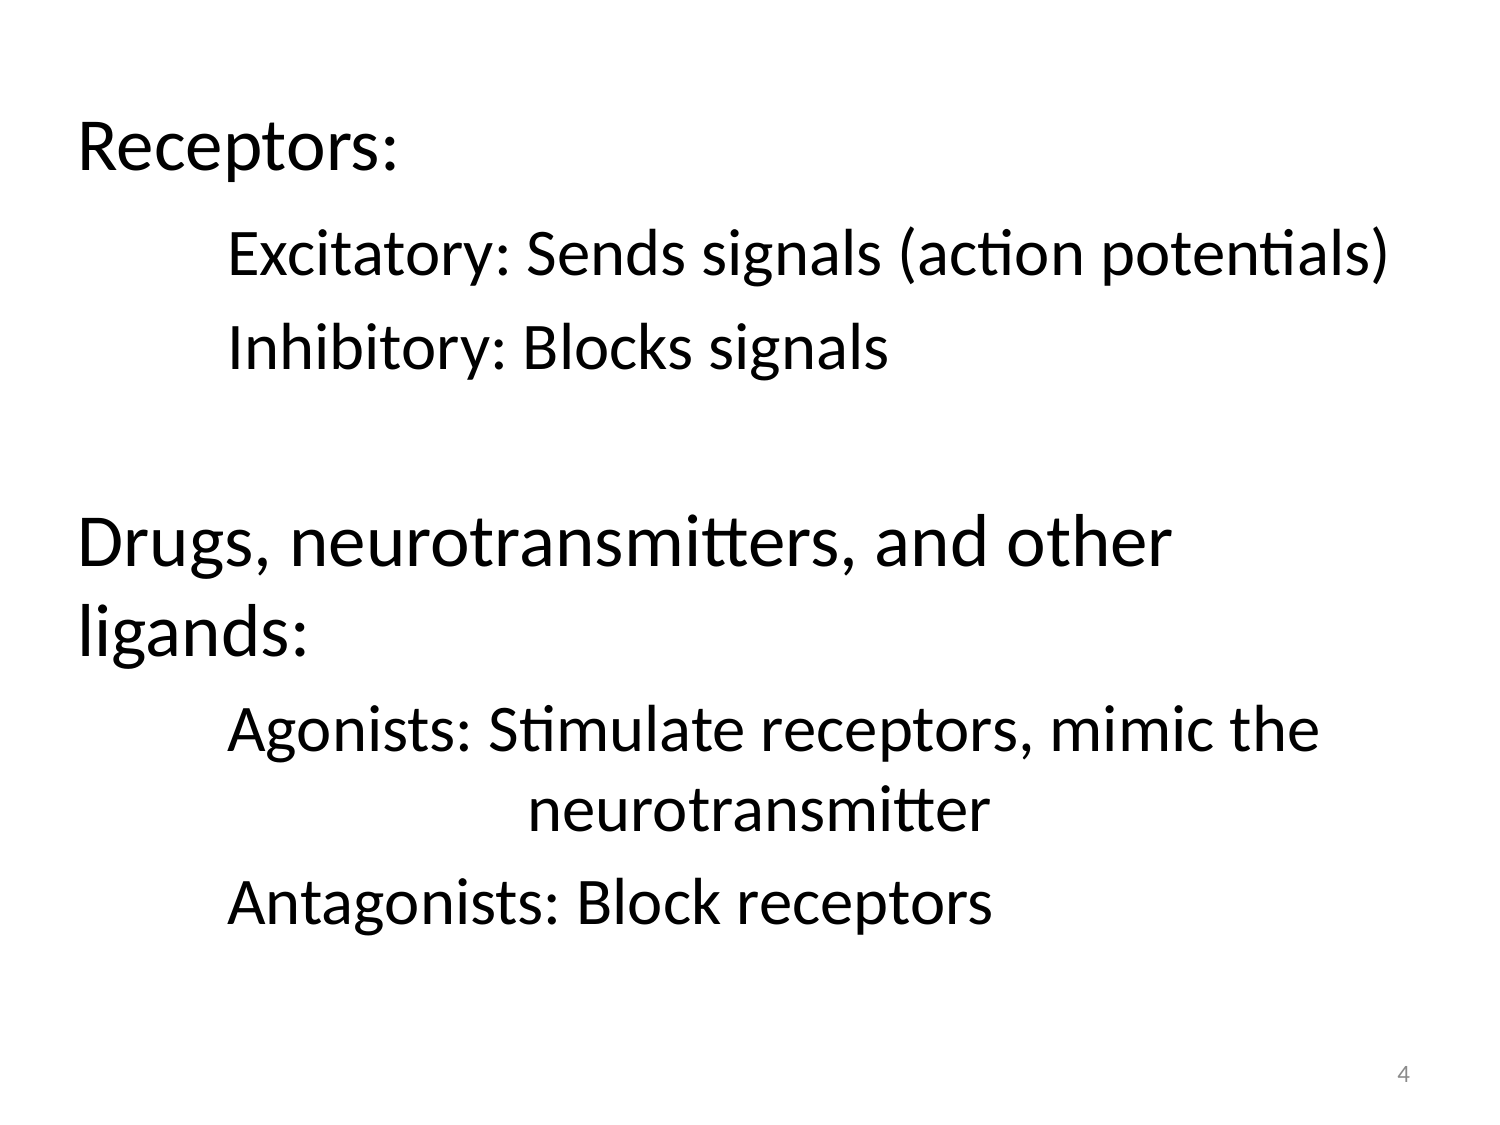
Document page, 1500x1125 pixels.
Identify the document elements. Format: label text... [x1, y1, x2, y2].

subtitle Receptors: Excitatory: Sends signals (action potentials) Inhibitory: Blocks signals Drugs, neurotransmitters, and other ligands: Agonists: Stimulate receptors, mimic the neurotransmitter Antagonists: Block receptors [62, 87, 1438, 1063]
slide_number 4 [1074, 1042, 1425, 1103]
